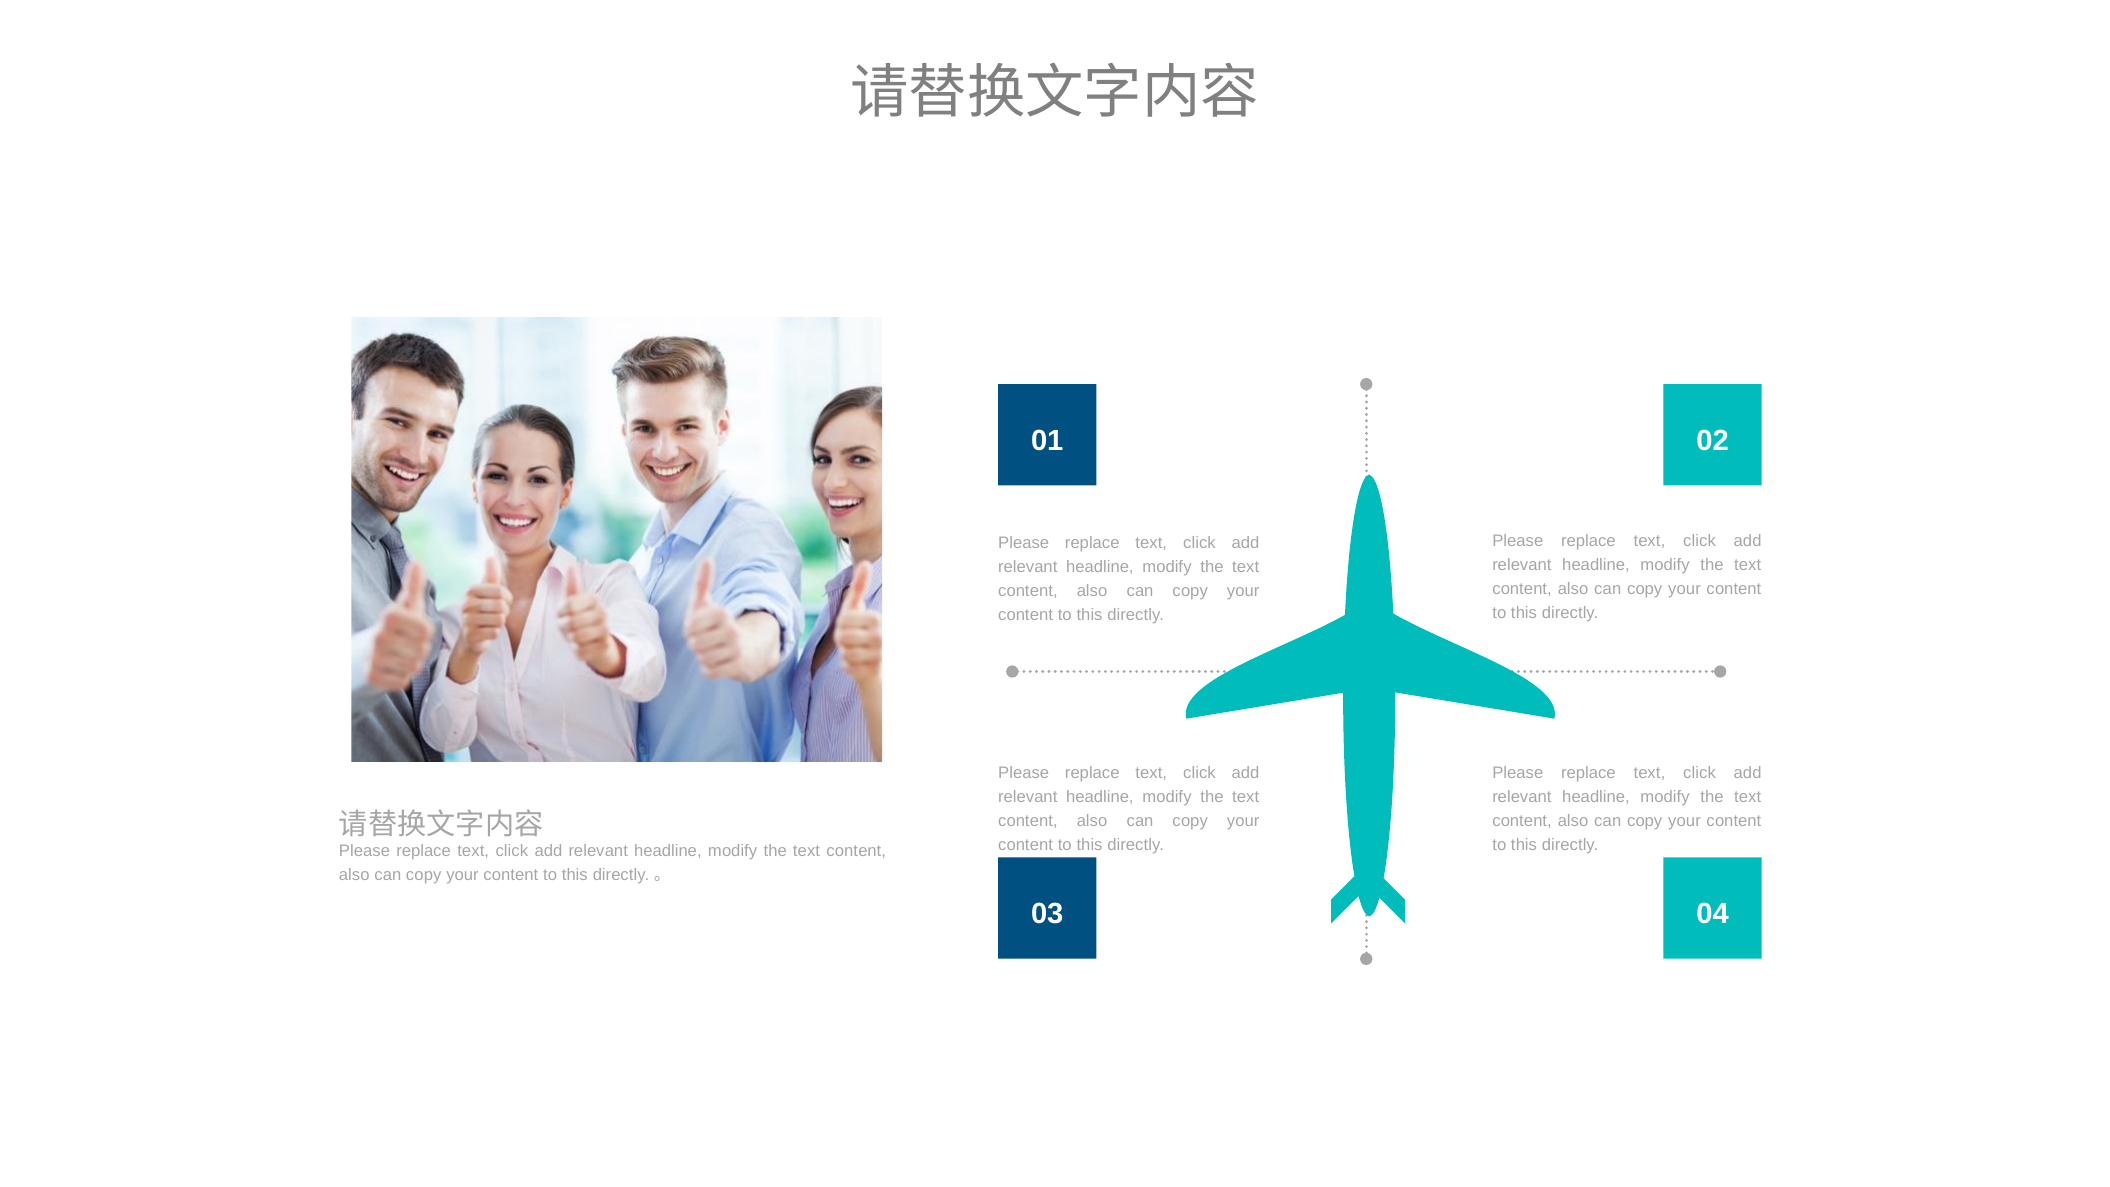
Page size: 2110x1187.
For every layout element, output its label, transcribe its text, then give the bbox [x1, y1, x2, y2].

text_box [1226, 475, 1366, 671]
text_box [350, 317, 883, 763]
text_box Please replace text, click add relevant headline, modify the text content, also can copy your content to this directly. [998, 527, 1260, 624]
text_box 请替换文字内容 [820, 32, 1289, 124]
text_box Please replace text, click add relevant headline, modify the text content, also can copy your content to this directly. [1492, 525, 1762, 622]
text_box [1367, 473, 1515, 671]
text_box 03 [997, 856, 1098, 960]
text_box 01 [997, 383, 1098, 486]
text_box 请替换文字内容 [339, 798, 650, 836]
text_box Please replace text, click add relevant headline, modify the text content, also can copy your content to this directly. [998, 758, 1260, 854]
text_box [1367, 672, 1556, 926]
text_box [1184, 672, 1366, 927]
text_box 02 [1662, 383, 1763, 486]
text_box 04 [1662, 856, 1763, 960]
text_box Please replace text, click add relevant headline, modify the text content, also can copy your content to this directly. [1492, 758, 1762, 854]
text_box Please replace text, click add relevant headline, modify the text content, also can copy your content to this directly.。 [339, 836, 888, 884]
